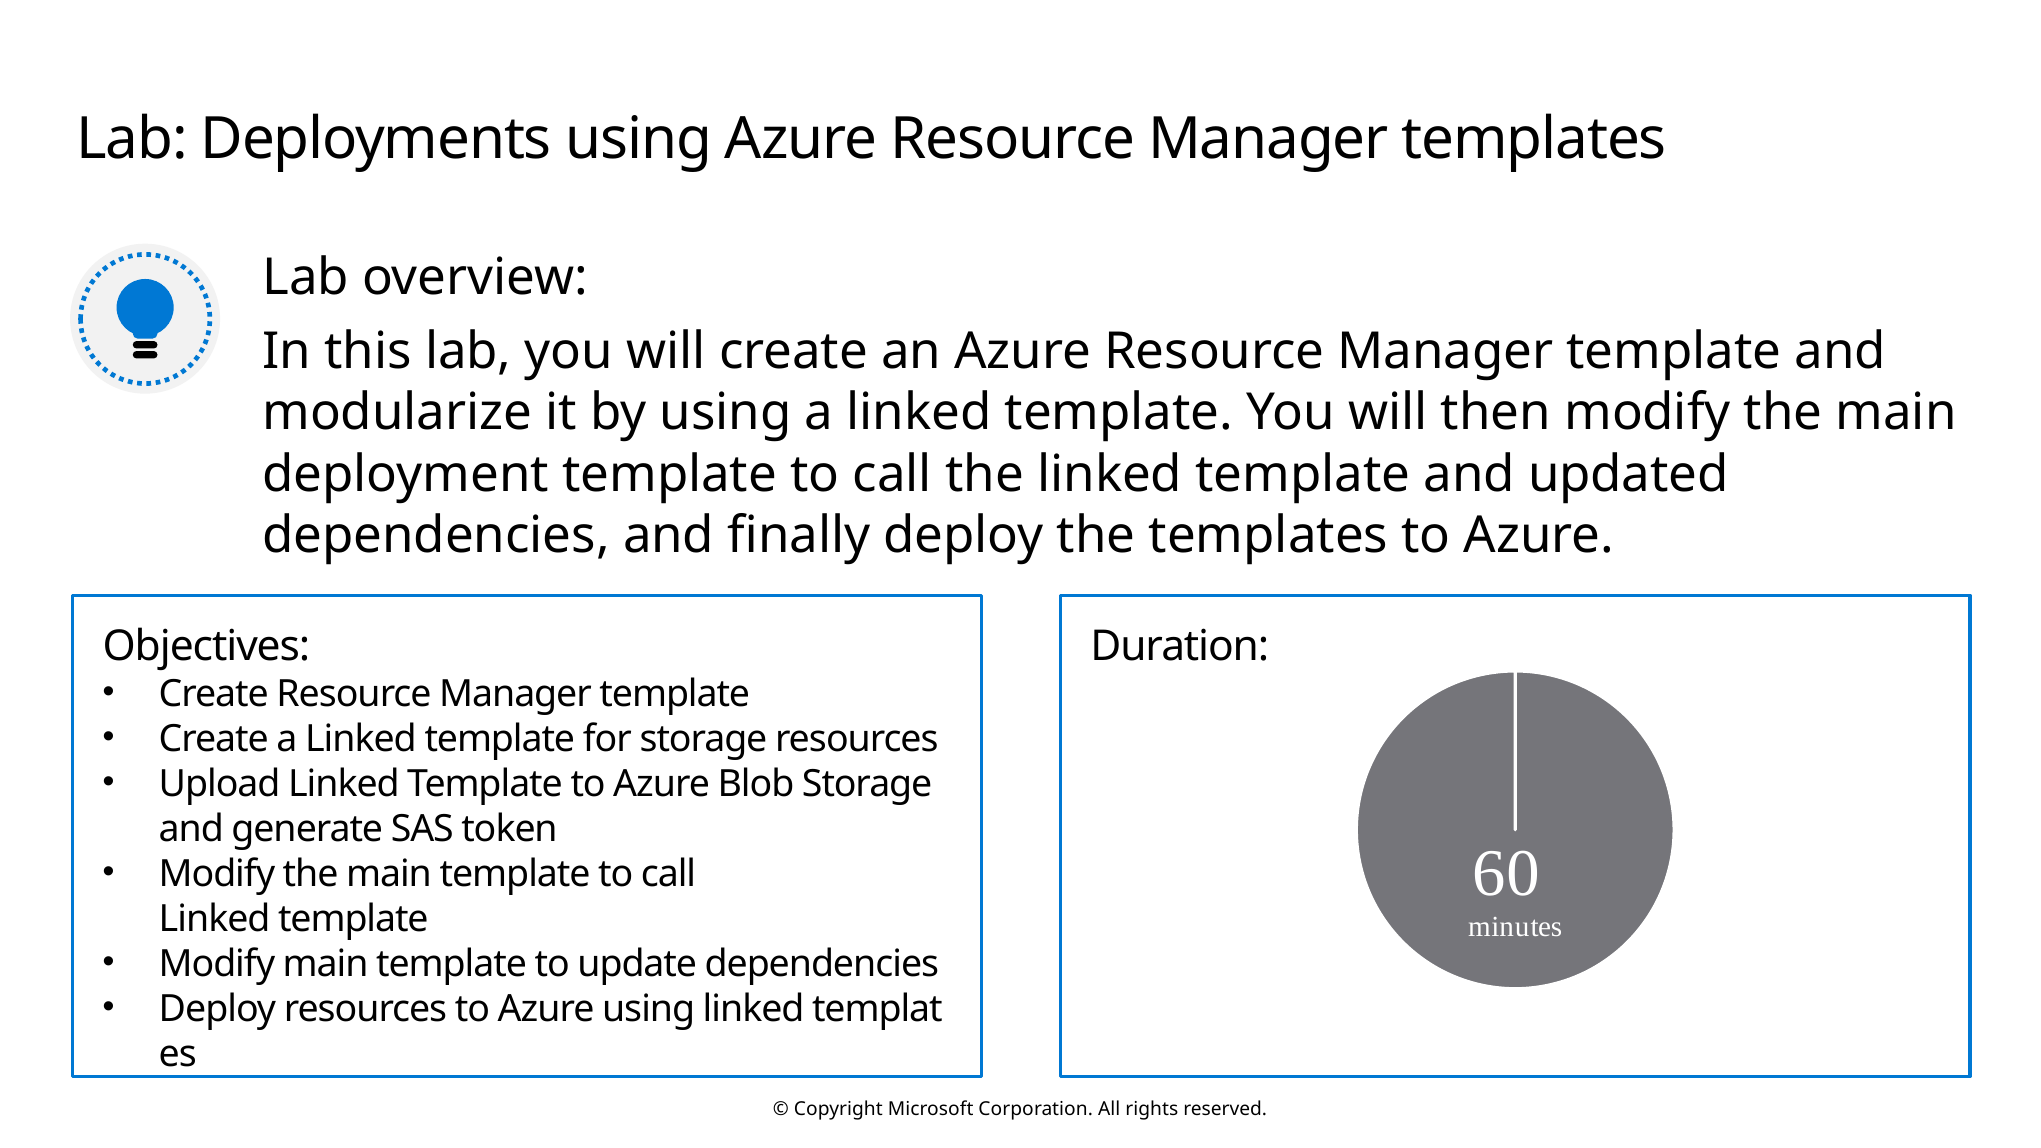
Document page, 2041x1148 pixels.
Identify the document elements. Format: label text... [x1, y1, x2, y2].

list Duration: [1059, 594, 1972, 1078]
chart [1266, 664, 1764, 996]
title Lab: Deployments using Azure Resource Manager templates [76, 93, 1968, 230]
list Objectives: Create Resource Manager template Create a Linked template for storage resources Upload Linked Template to Azure Blob Storage and generate SAS token Modify the main template to call Linked template Modify main template to update dependencies Deploy resources to Azure using linked templates [71, 594, 983, 1078]
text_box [69, 243, 221, 394]
list Lab overview: In this lab, you will create an Azure Resource Manager template and modularize it by using a linked template. You will then modify the main deployment template to call the linked template and updated dependencies, and finally deploy the templates to Azure. [262, 243, 1971, 394]
